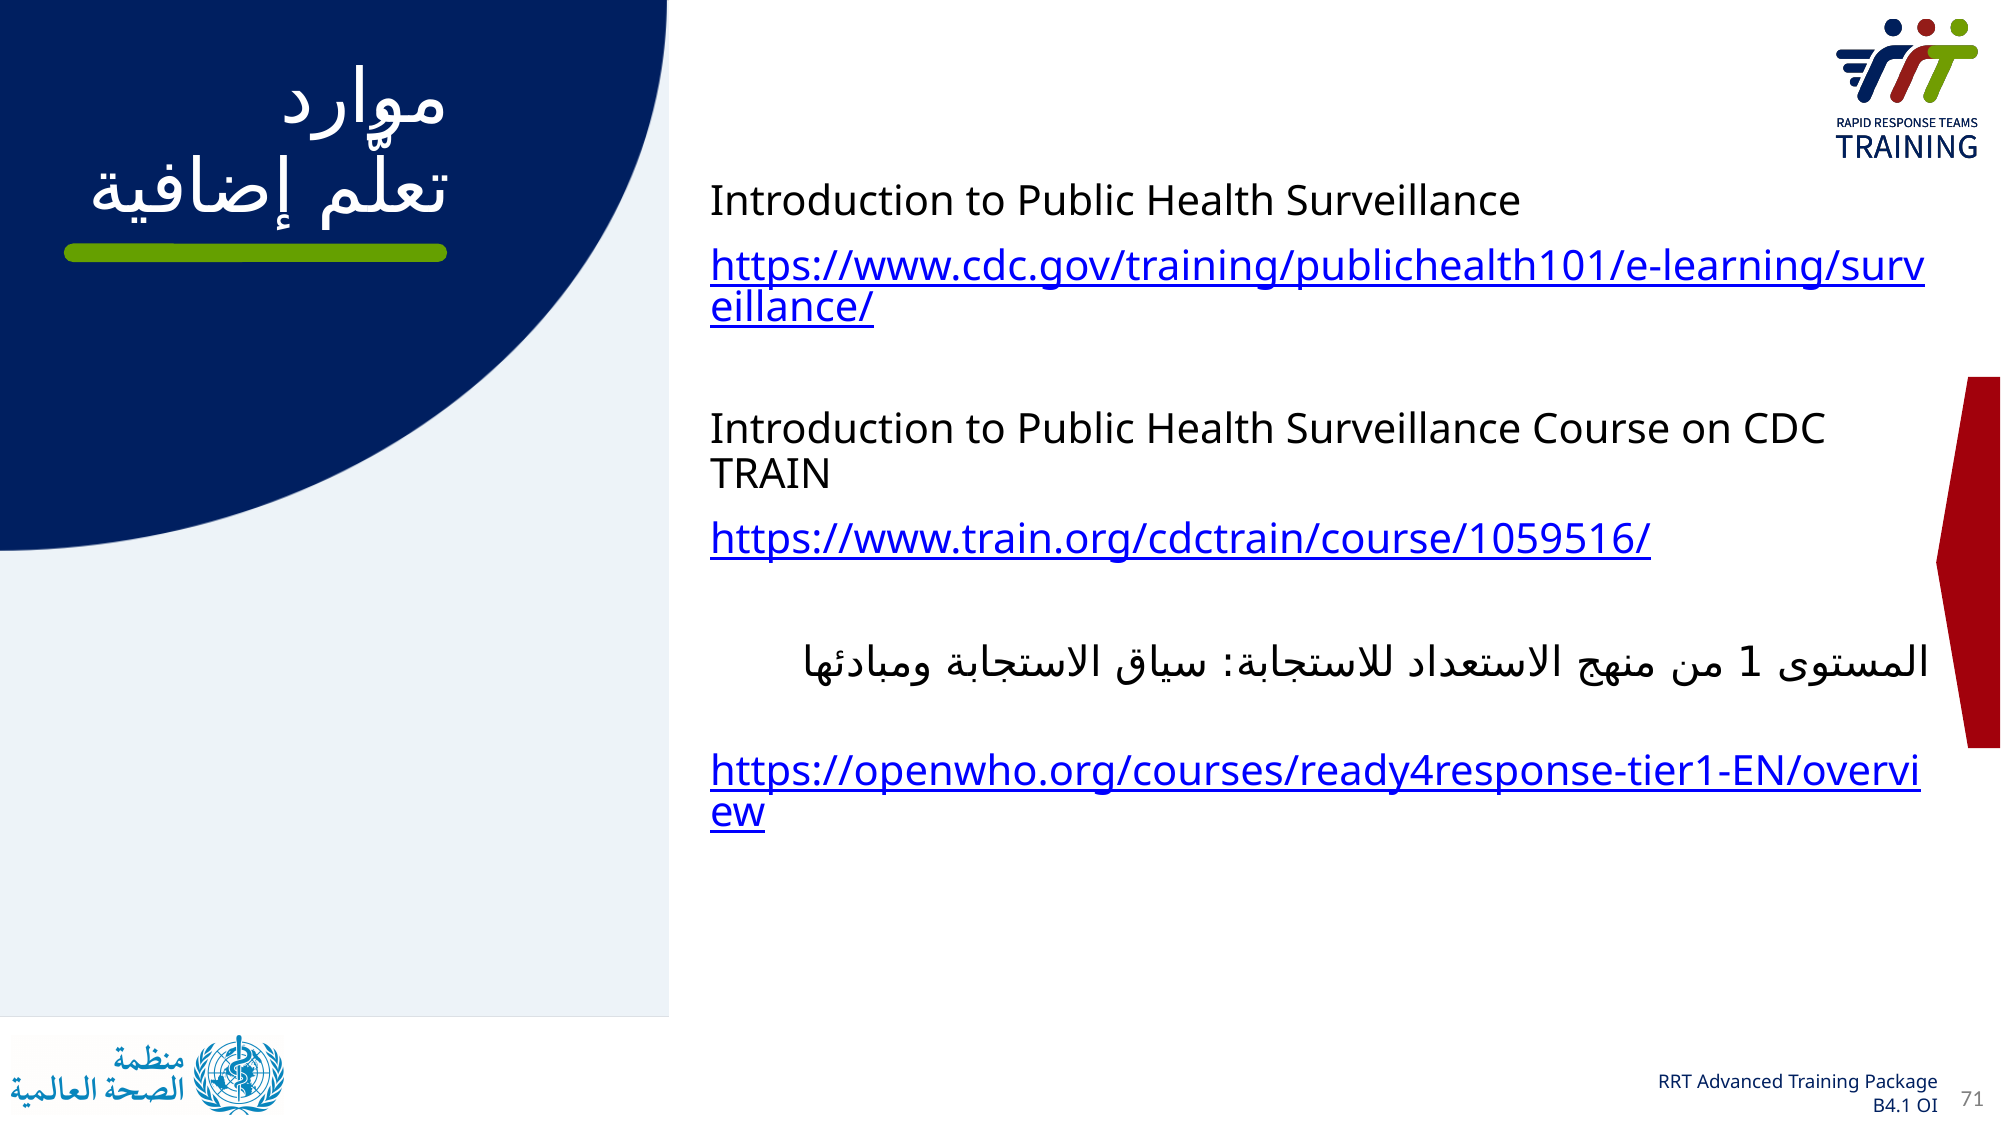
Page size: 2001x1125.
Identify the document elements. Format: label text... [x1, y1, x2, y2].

picture [1835, 19, 1978, 167]
picture [11, 1035, 284, 1115]
text_box موارد تعلُّم إضافية [62, 40, 458, 236]
list Introduction to Public Health Surveillance https://www.cdc.gov/training/publichealth101/e-learning/surveillance/ Introduction to Public Health Surveillance Course on CDC TRAIN https://www.train.org/cdctrain/course/1059516/ المستوى 1 من منهج الاستعداد للاستجابة: سياق الاستجابة ومبادئها https://openwho.org/courses/ready4response-tier1-EN/overview [702, 171, 1939, 1083]
picture [241, 1050, 247, 1059]
picture [0, 0, 669, 1018]
